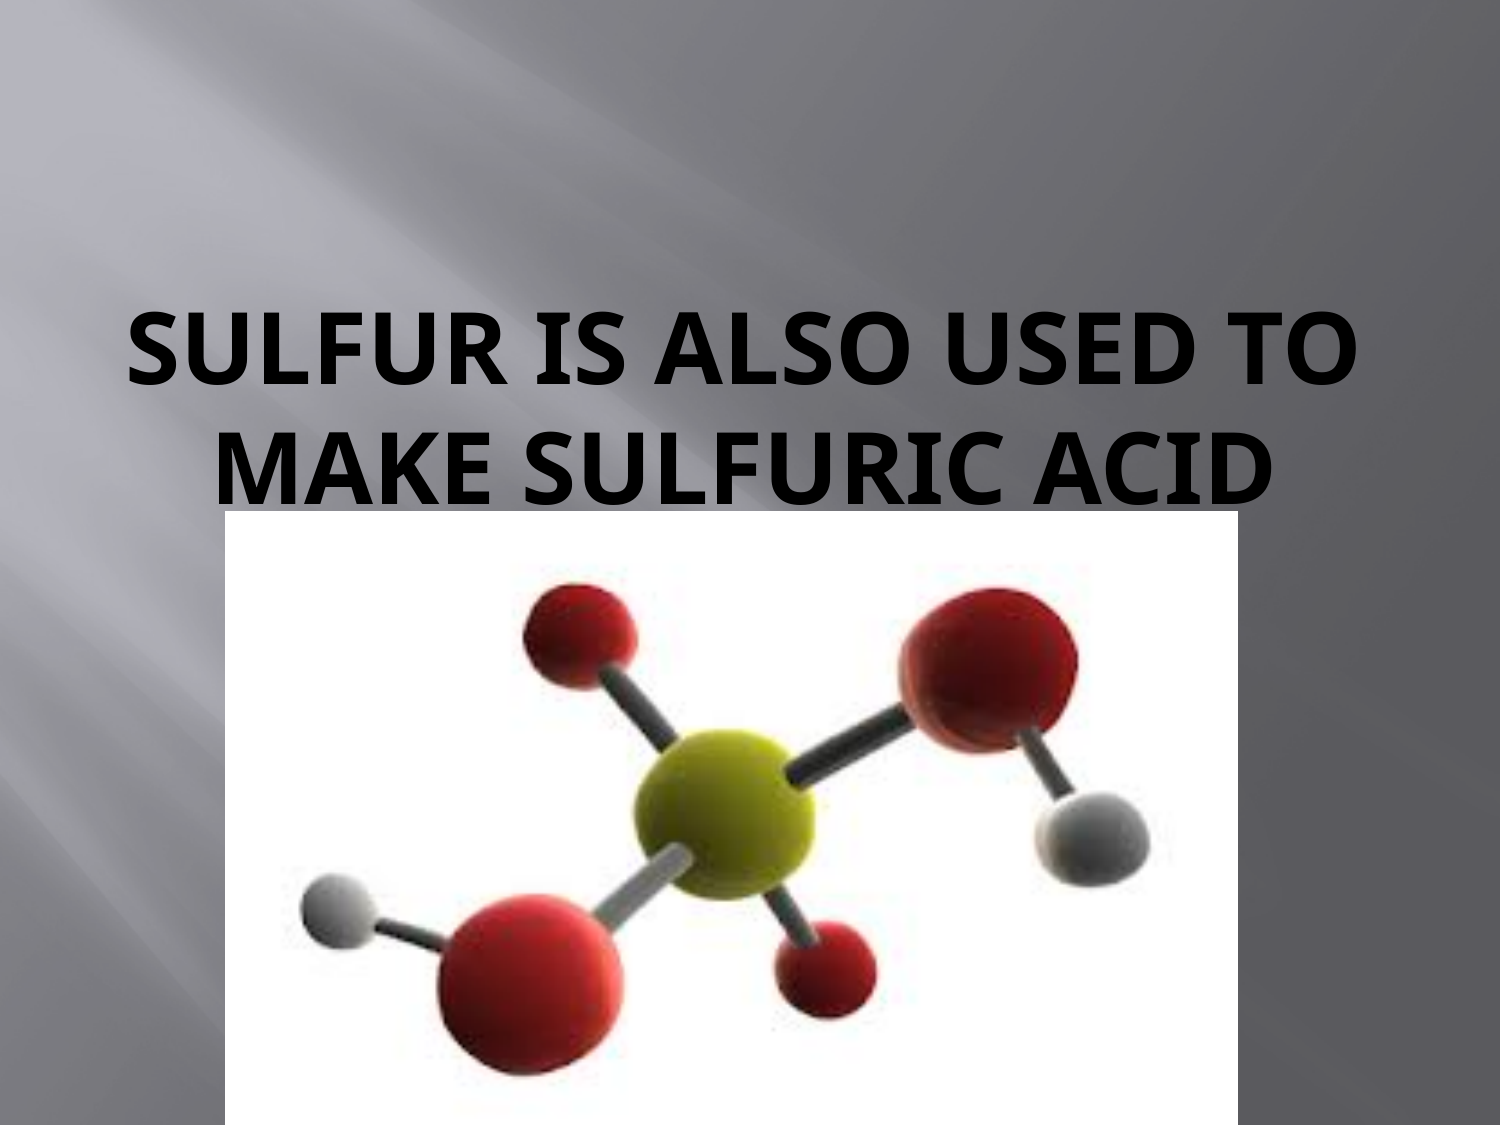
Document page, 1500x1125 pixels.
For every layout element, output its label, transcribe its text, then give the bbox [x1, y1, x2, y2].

picture [224, 511, 1238, 1125]
title Sulfur is also used to make sulfuric acid [69, 224, 1420, 525]
